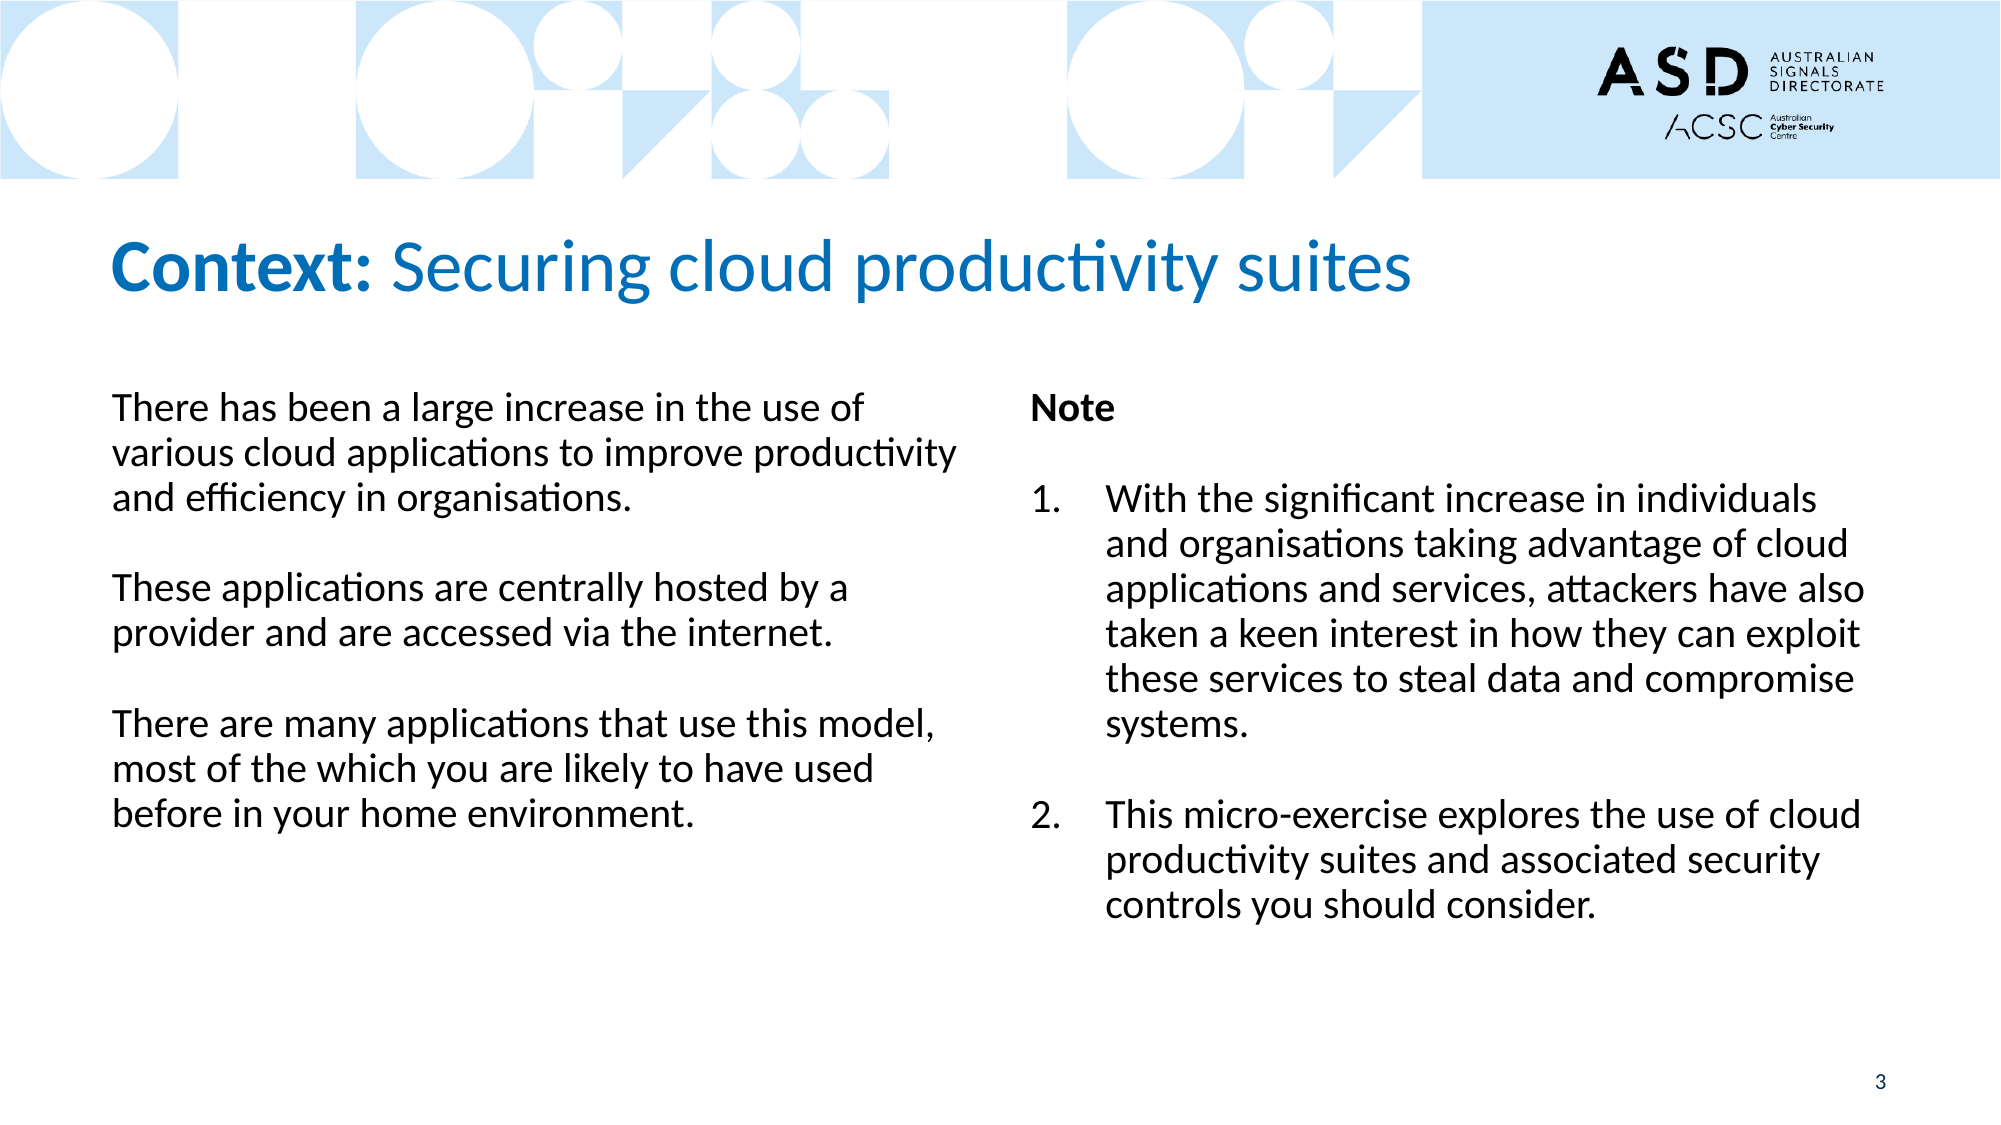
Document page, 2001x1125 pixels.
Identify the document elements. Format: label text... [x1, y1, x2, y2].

title Context: Securing cloud productivity suites [96, 207, 1902, 328]
list Note With the significant increase in individuals and organisations taking advantage of cloud applications and services, attackers have also taken a keen interest in how they can exploit these services to steal data and compromise systems. This micro-exercise explores the use of cloud productivity suites and associated security controls you should consider. [1015, 378, 1902, 1007]
list There has been a large increase in the use of various cloud applications to improve productivity and efficiency in organisations. These applications are centrally hosted by a provider and are accessed via the internet. There are many applications that use this model, most of the which you are likely to have used before in your home environment. [96, 378, 983, 1007]
picture [0, 0, 2001, 179]
slide_number 3 [1799, 1050, 1902, 1111]
